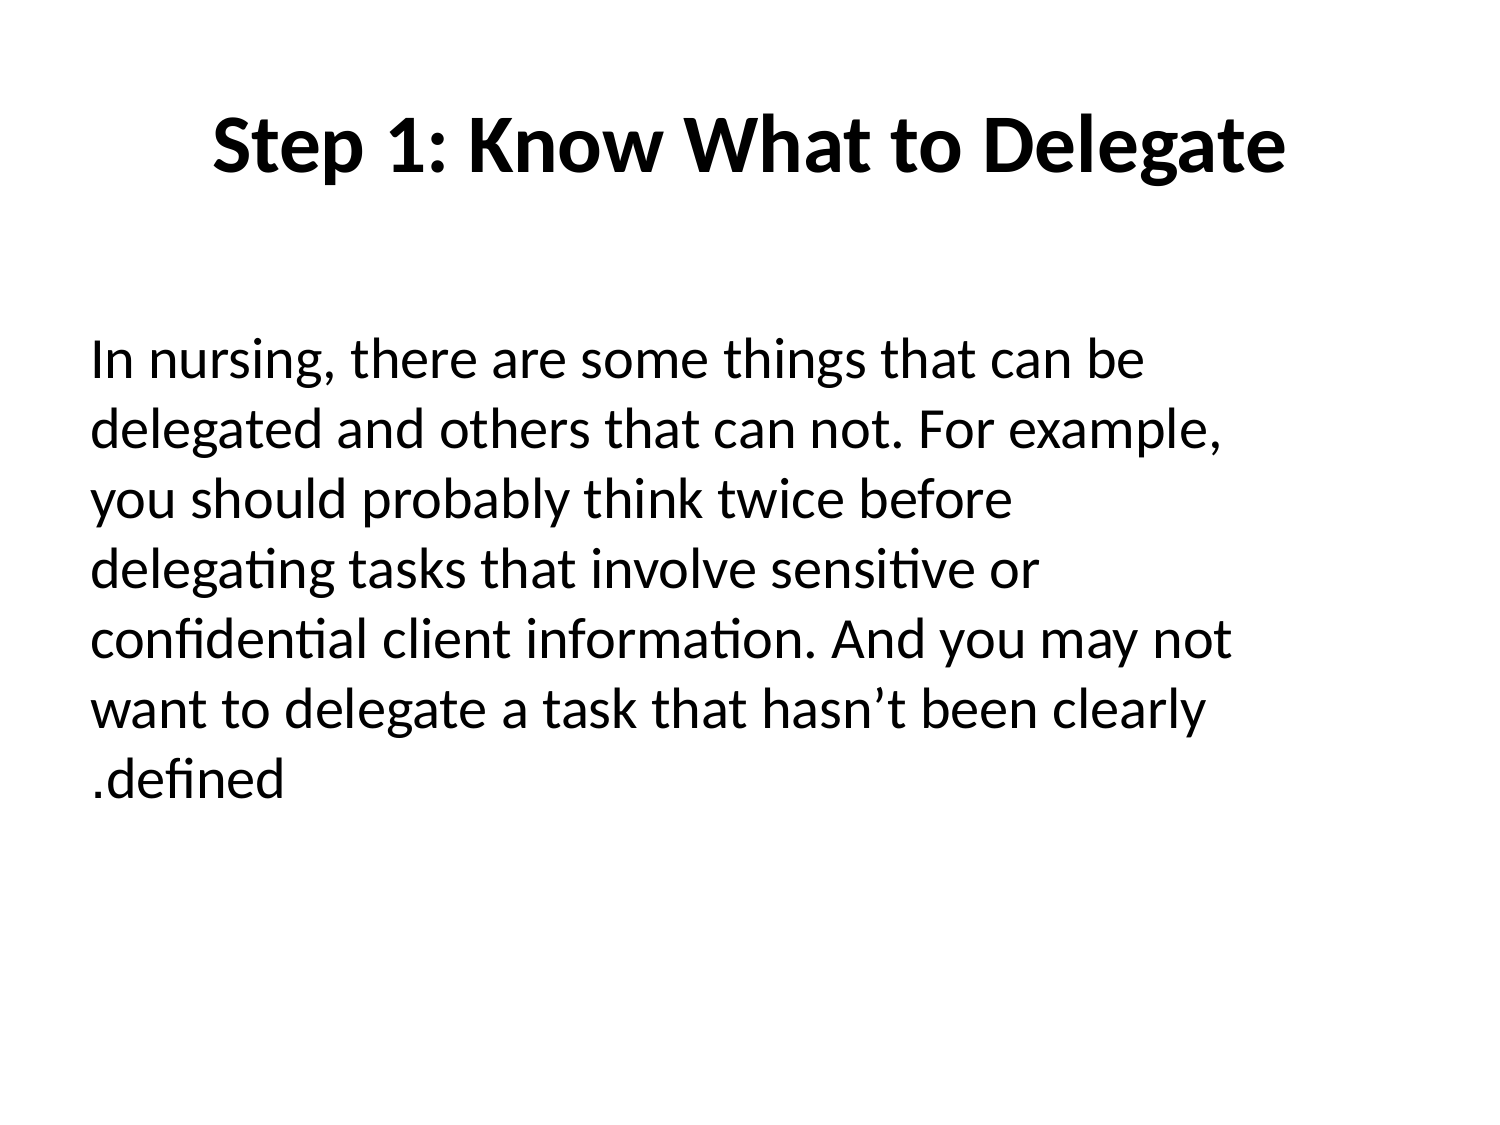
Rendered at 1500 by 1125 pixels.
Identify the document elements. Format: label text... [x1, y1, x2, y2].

list In nursing, there are some things that can be delegated and others that can not. For example, you should probably think twice before delegating tasks that involve sensitive or confidential client information. And you may not want to delegate a task that hasn’t been clearly defined. [74, 312, 1426, 876]
title Step 1: Know What to Delegate [74, 44, 1426, 233]
